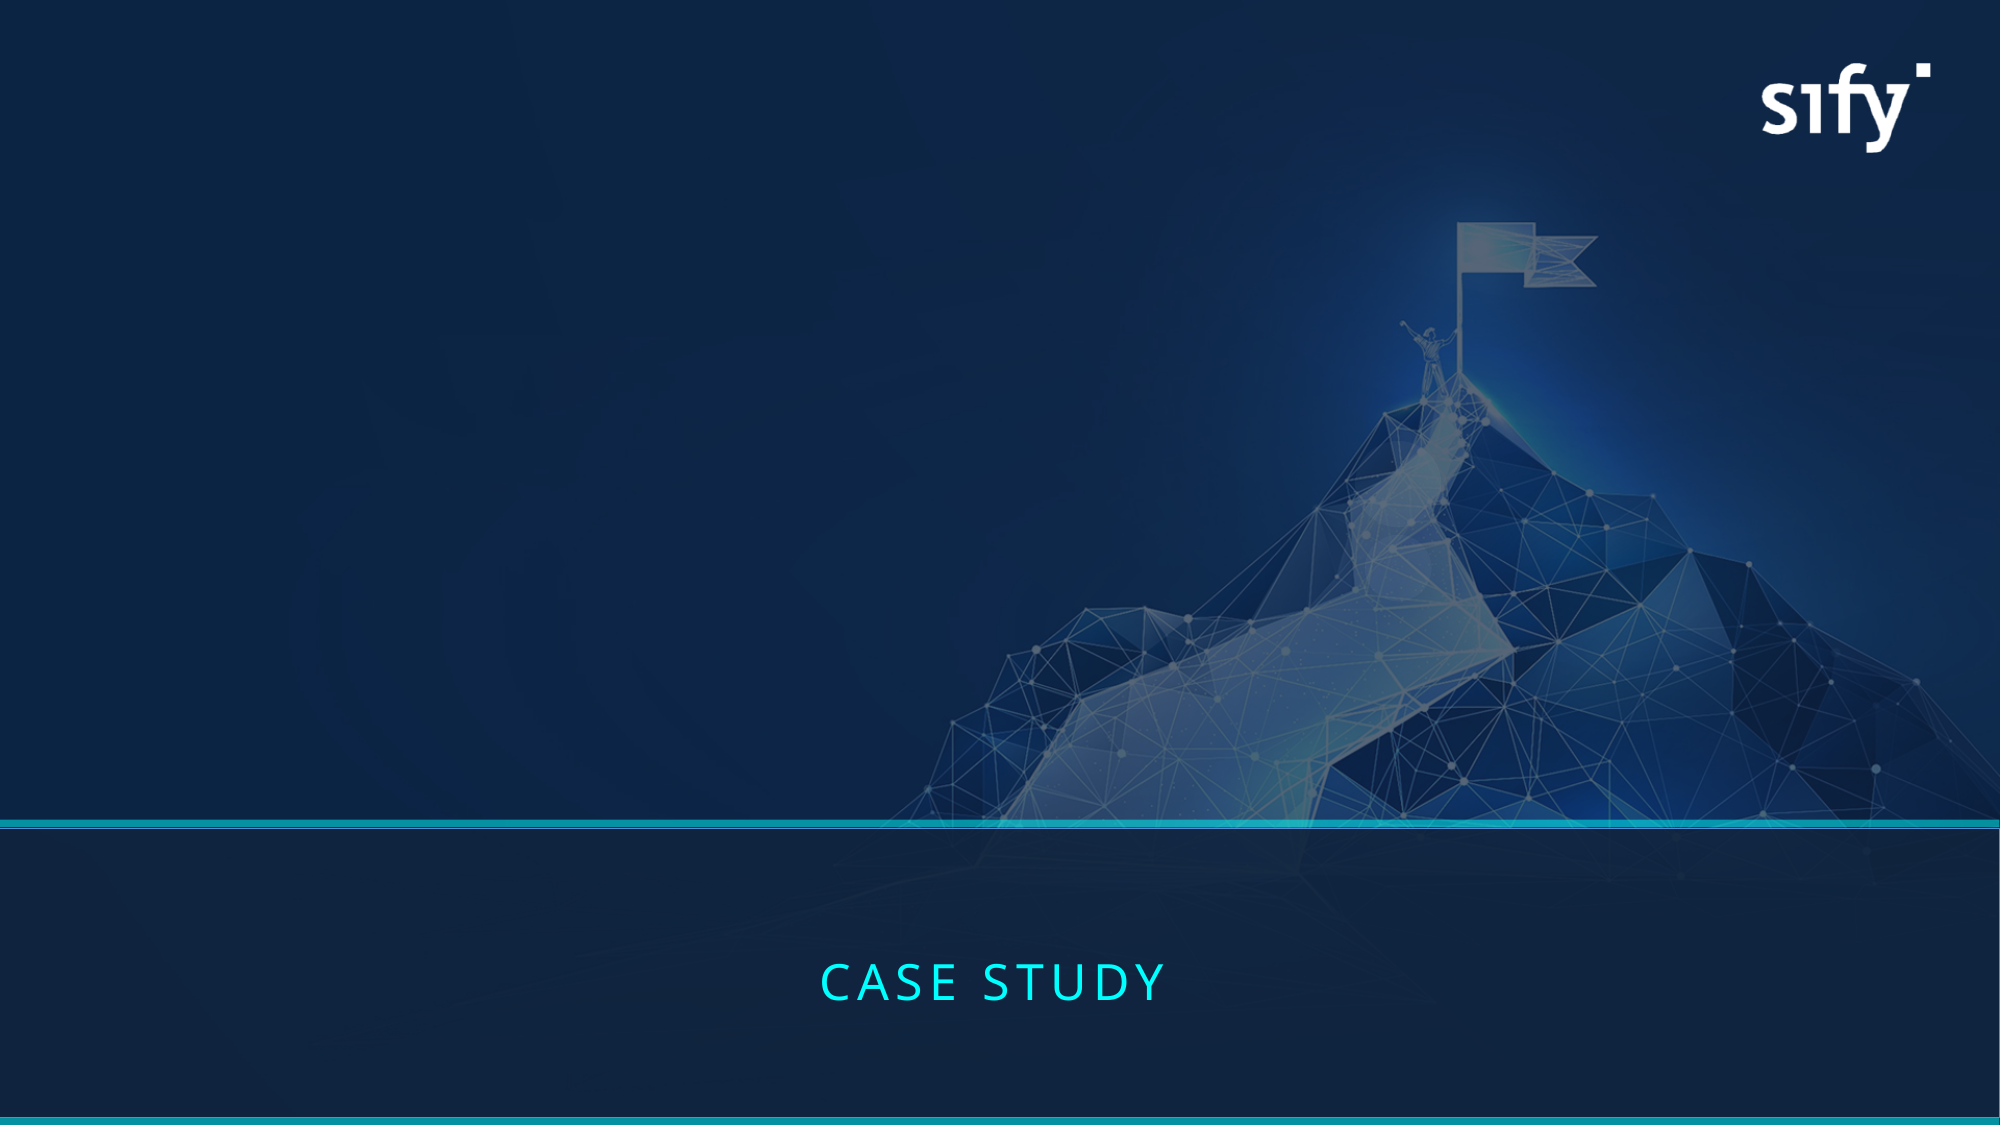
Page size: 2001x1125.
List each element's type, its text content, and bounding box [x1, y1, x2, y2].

list CASE STUDY [70, 836, 1930, 1110]
